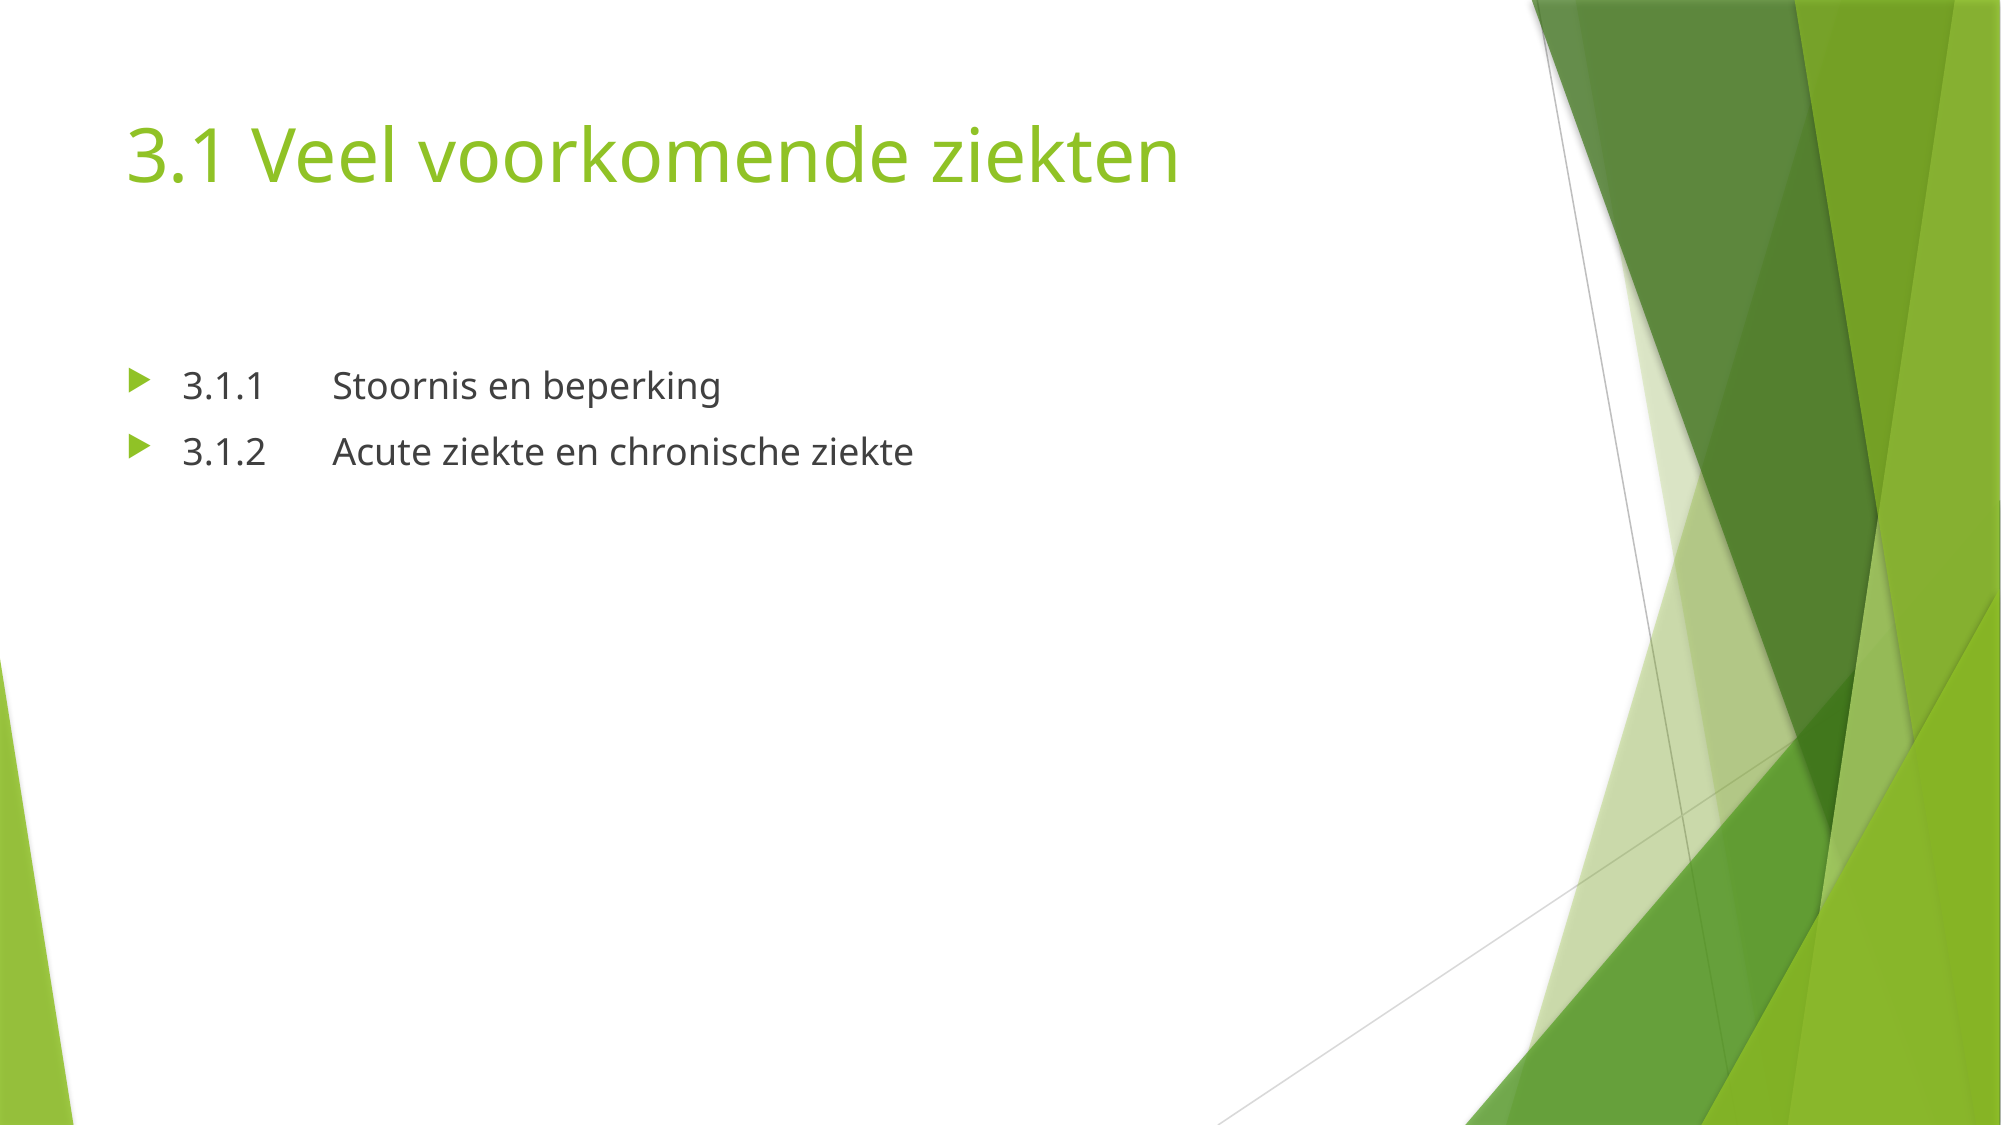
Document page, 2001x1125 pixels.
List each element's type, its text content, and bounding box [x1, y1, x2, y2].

title 3.1 Veel voorkomende ziekten [111, 99, 1522, 317]
list 3.1.1 Stoornis en beperking 3.1.2 Acute ziekte en chronische ziekte [111, 354, 1522, 992]
